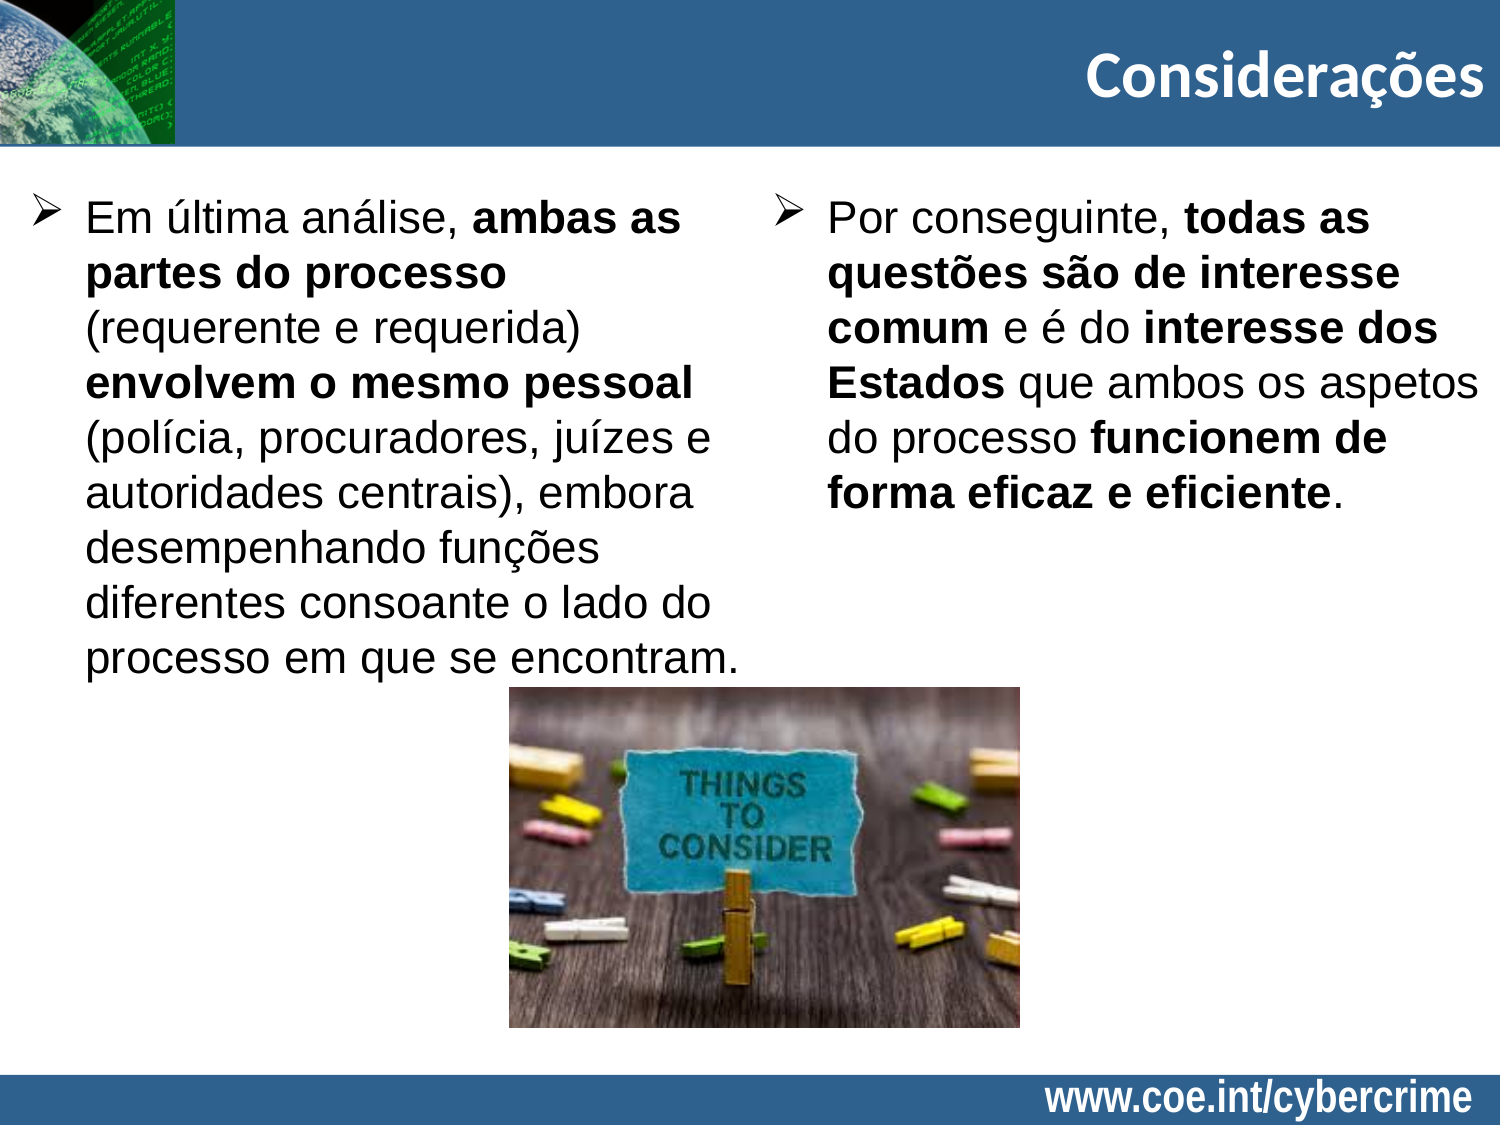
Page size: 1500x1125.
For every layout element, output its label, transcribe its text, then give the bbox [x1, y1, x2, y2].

text_box Por conseguinte, todas as questões são de interesse comum e é do interesse dos Estados que ambos os aspetos do processo funcionem de forma eficaz e eficiente. [756, 180, 1500, 636]
text_box Em última análise, ambas as partes do processo (requerente e requerida) envolvem o mesmo pessoal (polícia, procuradores, juízes e autoridades centrais), embora desempenhando funções diferentes consoante o lado do processo em que se encontram. [14, 180, 765, 691]
text_box [0, 1073, 1030, 1125]
picture [0, 0, 175, 144]
text_box Considerações [177, 0, 1500, 149]
picture [508, 687, 1021, 1029]
text_box www.coe.int/cybercrime [1030, 1059, 1500, 1125]
